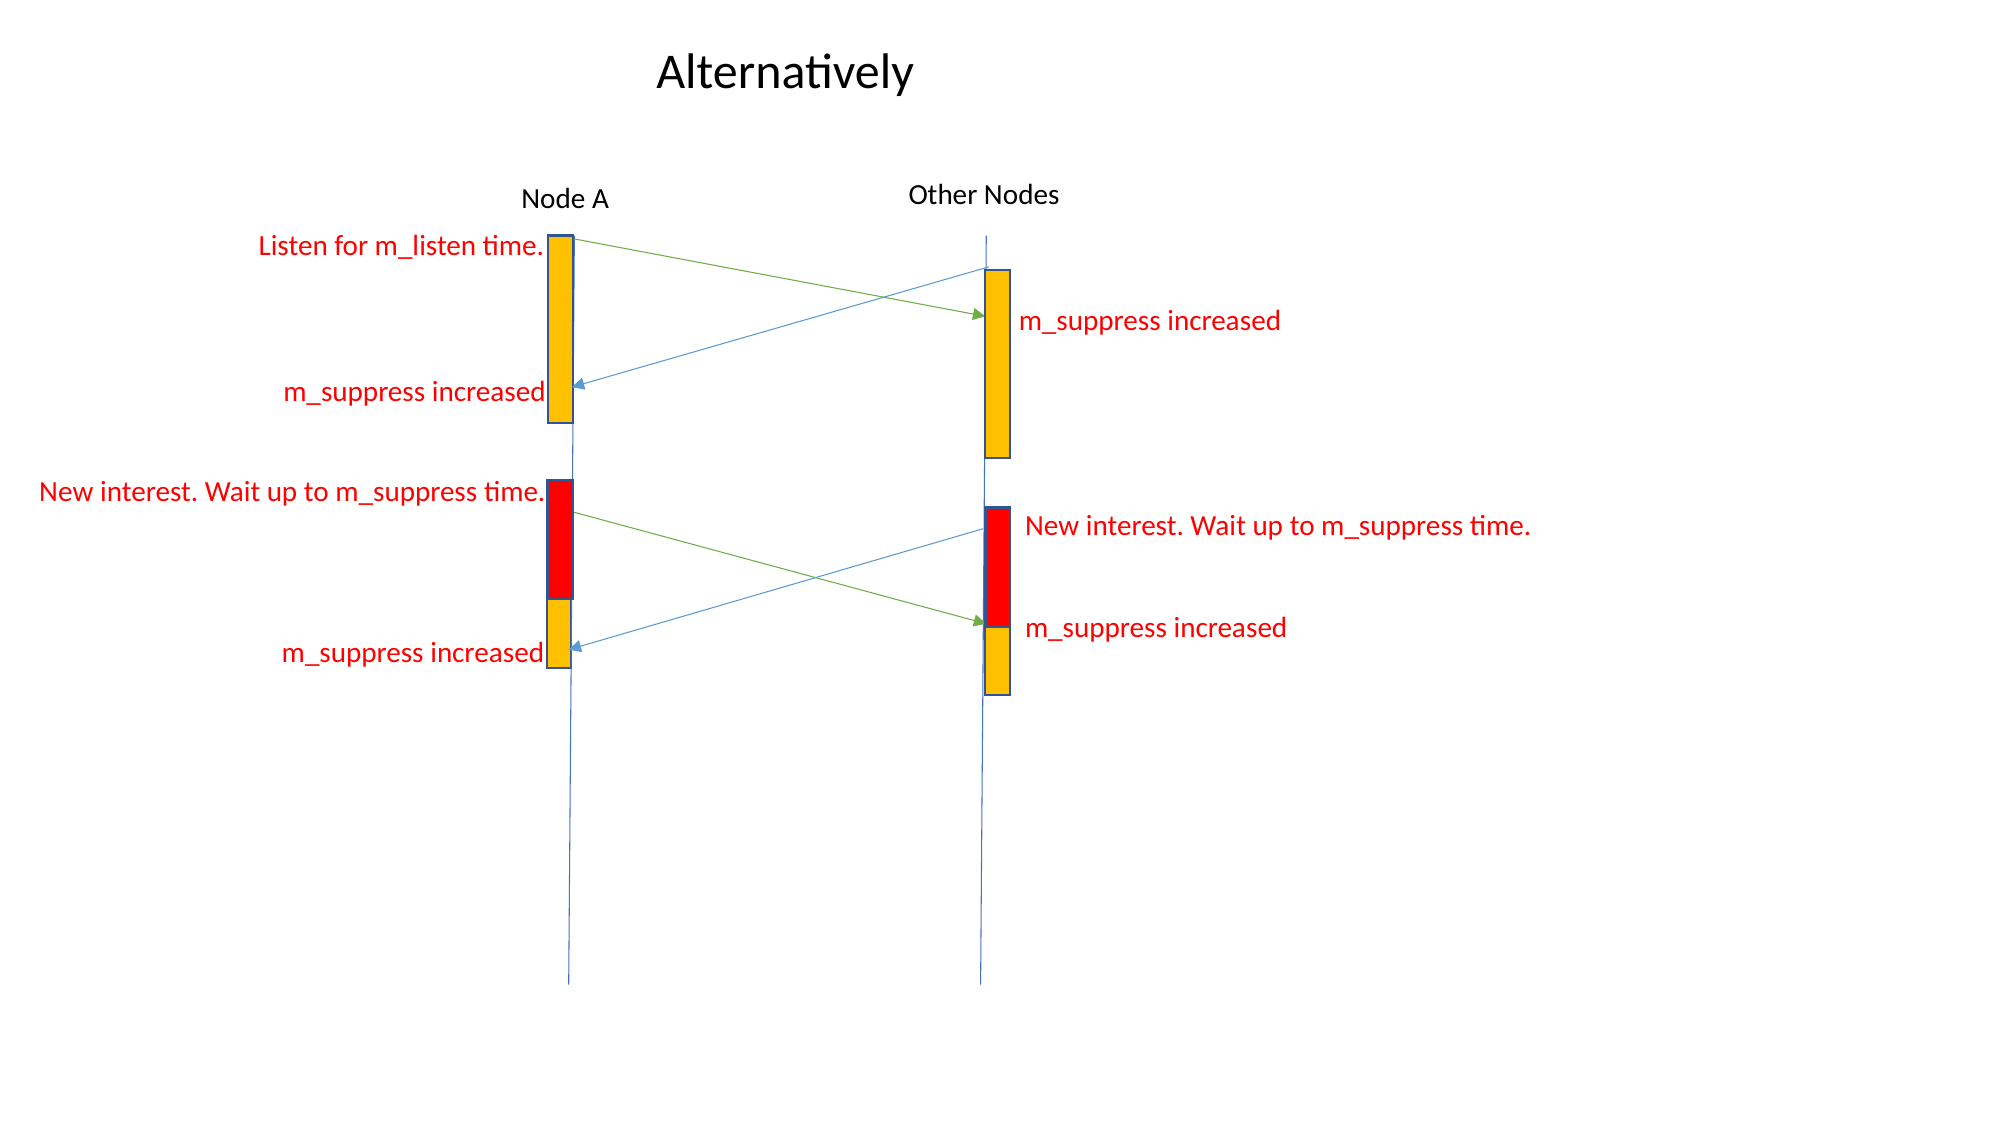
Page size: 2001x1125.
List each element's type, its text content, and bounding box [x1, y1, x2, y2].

text_box Listen for m_listen time. [187, 218, 560, 269]
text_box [571, 511, 987, 624]
text_box Node A [499, 172, 632, 223]
text_box Alternatively [641, 30, 1379, 106]
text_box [571, 266, 989, 388]
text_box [980, 235, 987, 266]
text_box [547, 234, 574, 424]
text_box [568, 528, 984, 650]
text_box [987, 628, 1011, 696]
text_box New interest. Wait up to m_suppress time. [13, 464, 561, 515]
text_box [568, 235, 575, 528]
text_box [547, 479, 568, 600]
text_box m_suppress increased [1010, 600, 1382, 651]
text_box [546, 515, 568, 669]
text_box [572, 238, 986, 266]
text_box New interest. Wait up to m_suppress time. [1010, 498, 1557, 549]
text_box [987, 269, 1011, 459]
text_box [980, 388, 987, 511]
text_box m_suppress increased [187, 625, 560, 676]
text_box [568, 650, 575, 985]
text_box [987, 506, 1011, 628]
text_box m_suppress increased [1003, 294, 1376, 345]
text_box m_suppress increased [189, 364, 561, 415]
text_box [980, 624, 987, 985]
text_box Other Nodes [839, 167, 1129, 218]
